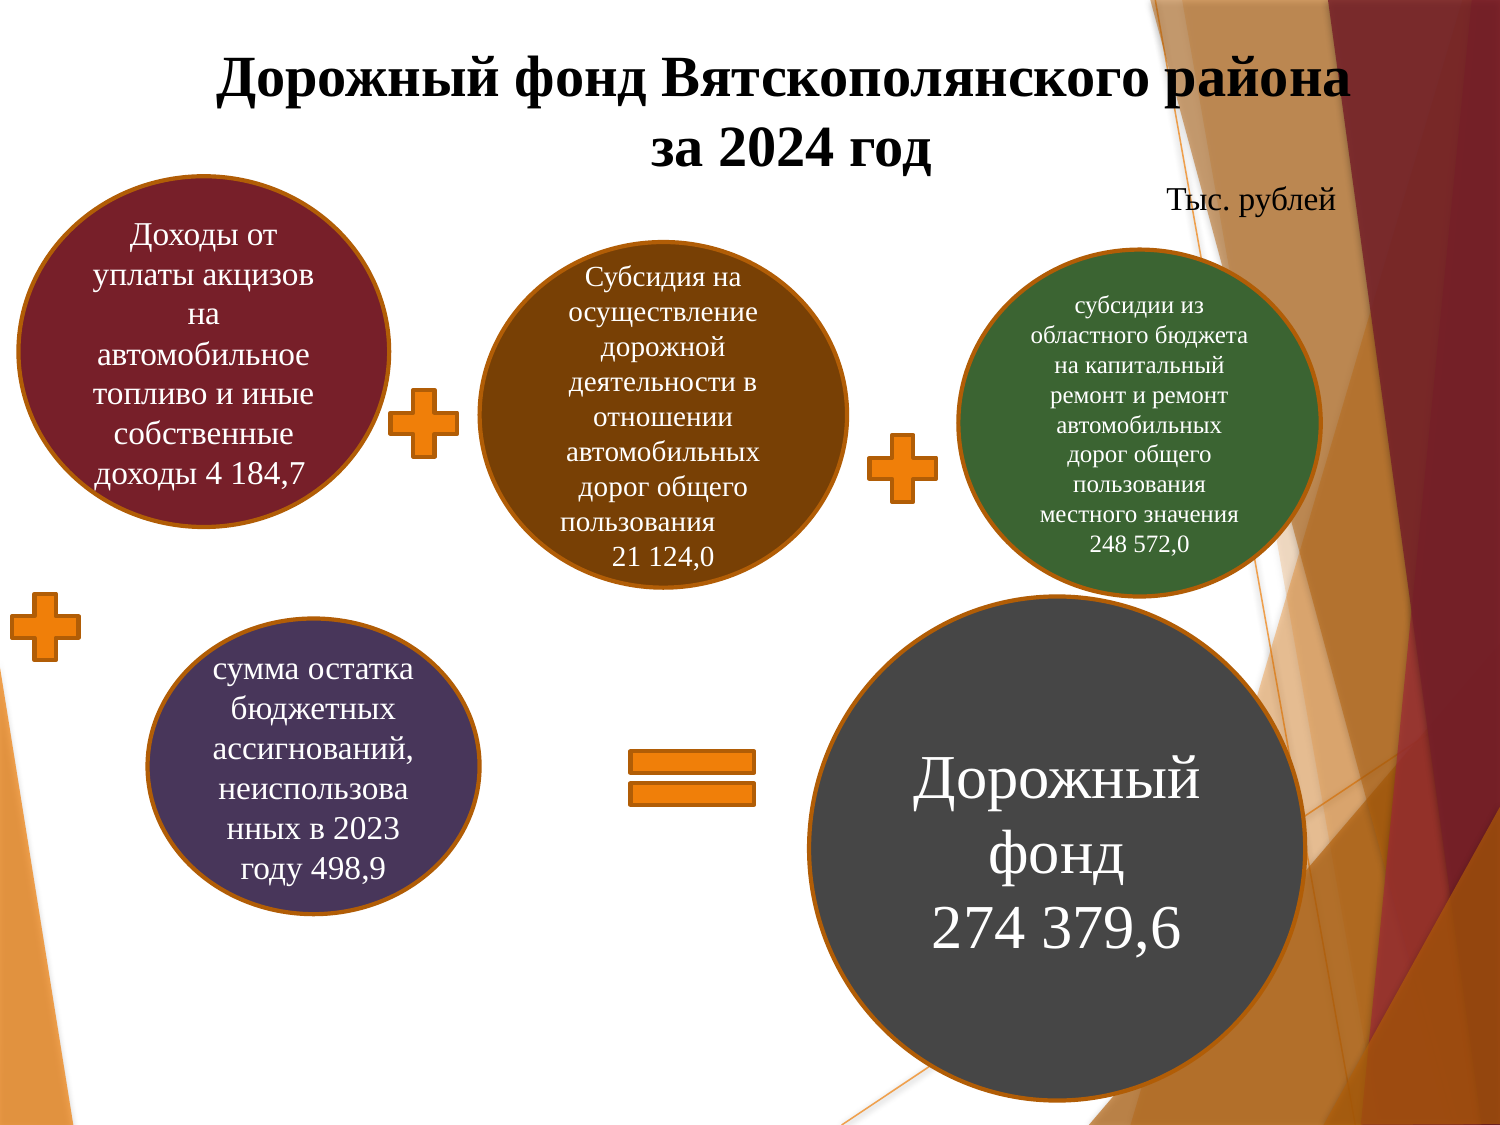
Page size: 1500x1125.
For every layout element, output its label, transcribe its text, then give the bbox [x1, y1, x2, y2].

text_box [628, 781, 756, 807]
text_box Дорожный фонд Вятскополянского района за 2024 год [112, 30, 1471, 186]
text_box Субсидия на осуществление дорожной деятельности в отношении автомобильных дорог общего пользования 21 124,0 [477, 239, 850, 590]
text_box Тыс. рублей [1151, 169, 1352, 225]
text_box [628, 749, 756, 775]
text_box [10, 592, 81, 662]
text_box [388, 388, 459, 459]
text_box сумма остатка бюджетных ассигнований, неиспользованных в 2023 году 498,9 [145, 616, 482, 917]
text_box Доходы от уплаты акцизов на автомобильное топливо и иные собственные доходы 4 184,7 [16, 174, 392, 530]
text_box Дорожный фонд 274 379,6 [806, 594, 1308, 1103]
text_box [867, 433, 938, 504]
text_box субсидии из областного бюджета на капитальный ремонт и ремонт автомобильных дорог общего пользования местного значения 248 572,0 [956, 247, 1323, 599]
